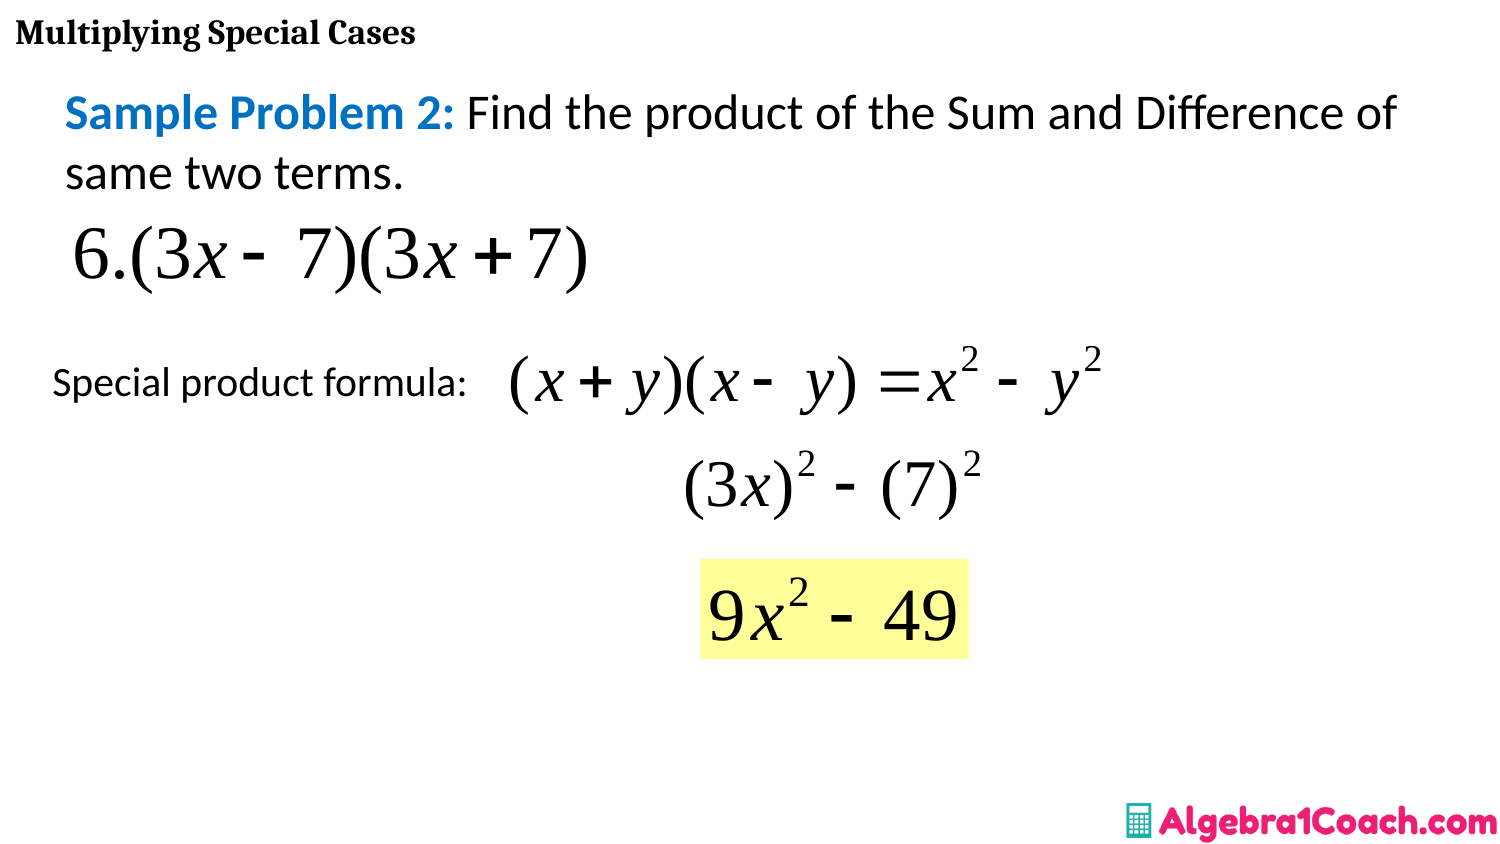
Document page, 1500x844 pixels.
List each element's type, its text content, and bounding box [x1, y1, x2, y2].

text_box Multiplying Special Cases [0, 0, 1350, 60]
picture [1109, 798, 1500, 844]
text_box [699, 559, 969, 660]
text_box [674, 434, 992, 535]
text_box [62, 209, 606, 311]
text_box Special product formula: [37, 346, 488, 412]
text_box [499, 329, 1113, 429]
text_box Sample Problem 2: Find the product of the Sum and Difference of same two terms. [49, 71, 1413, 207]
